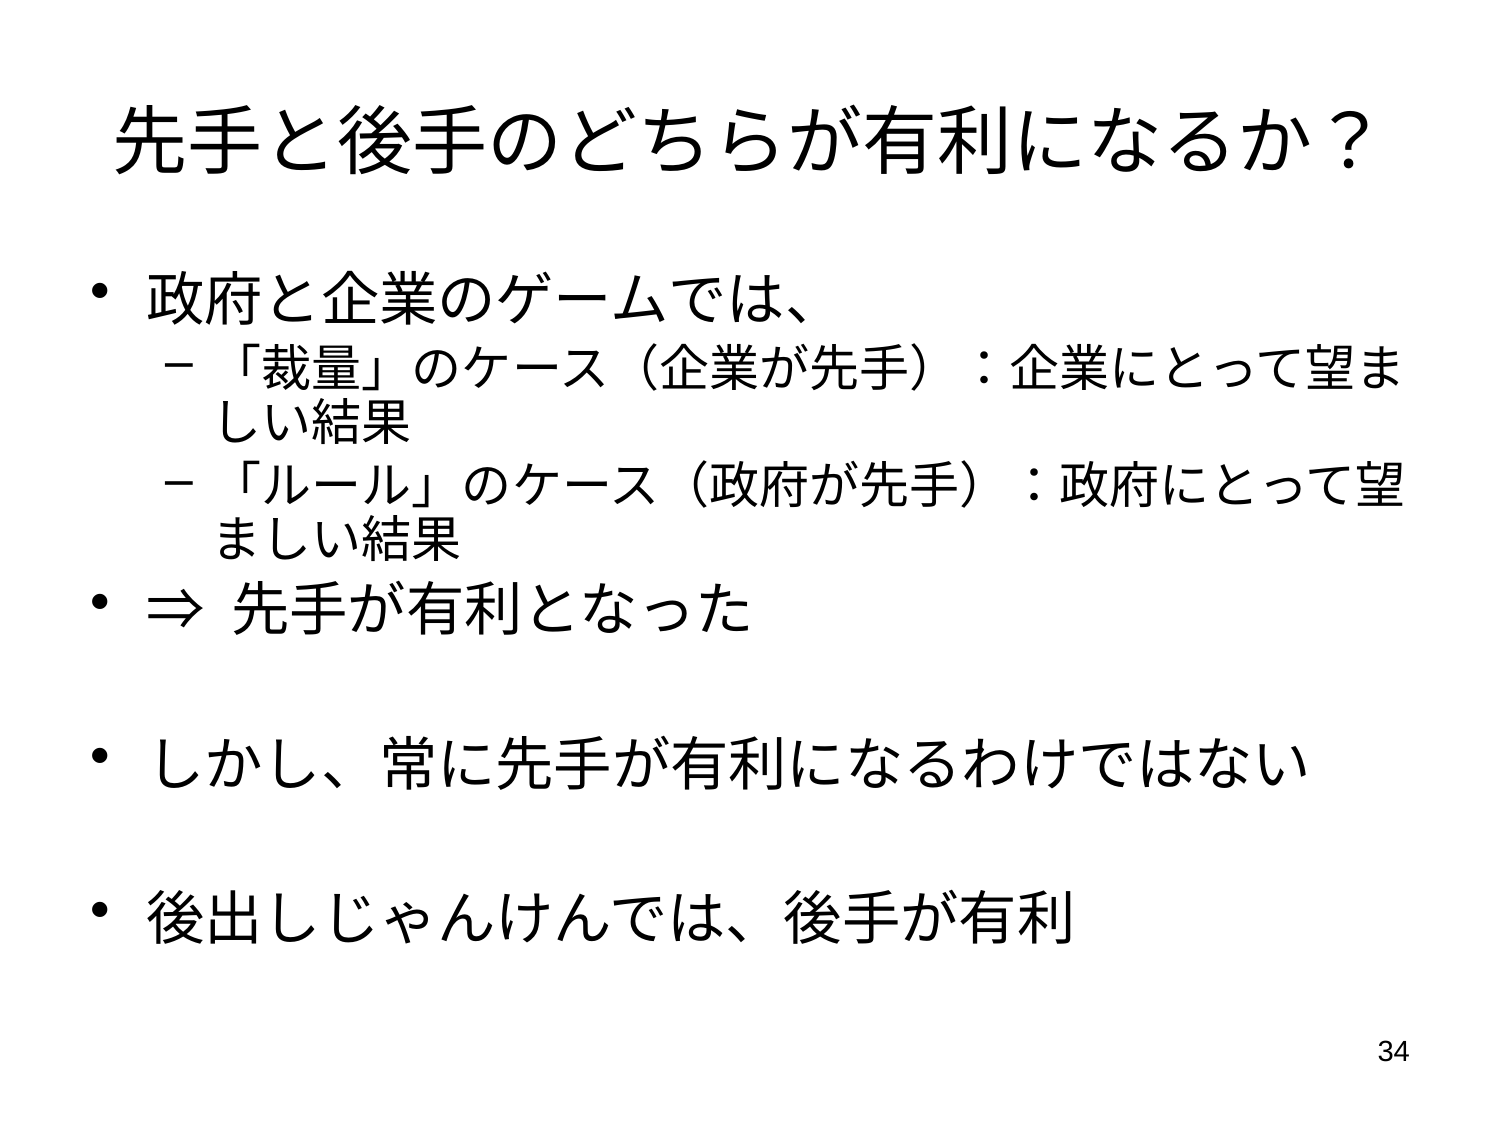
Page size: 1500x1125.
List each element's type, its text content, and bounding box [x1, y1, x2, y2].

slide_number 34 [1074, 1024, 1426, 1103]
list 政府と企業のゲームでは、 「裁量」のケース（企業が先手）：企業にとって望ましい結果 「ルール」のケース（政府が先手）：政府にとって望ましい結果 ⇒ 先手が有利となった しかし、常に先手が有利になるわけではない 後出しじゃんけんでは、後手が有利 [75, 262, 1447, 1005]
title 先手と後手のどちらが有利になるか？ [75, 45, 1425, 233]
